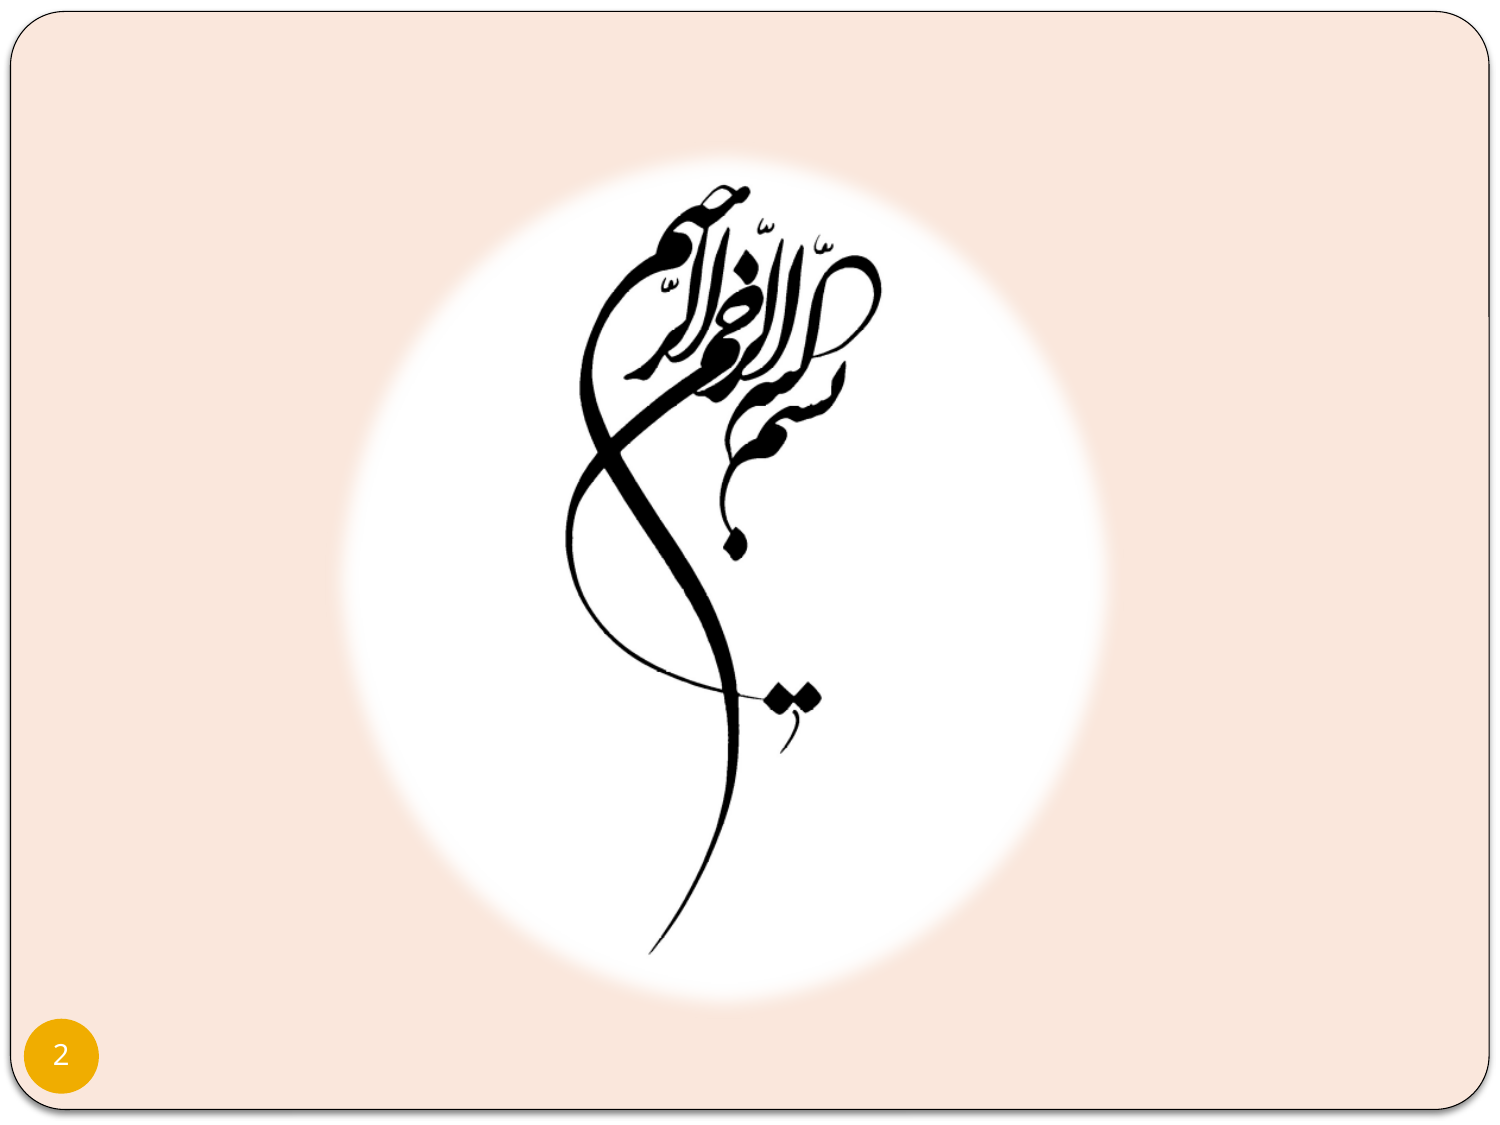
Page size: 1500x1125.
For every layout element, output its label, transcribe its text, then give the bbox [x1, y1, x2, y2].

slide_number 2 [23, 1018, 99, 1094]
picture [324, 140, 1126, 1020]
